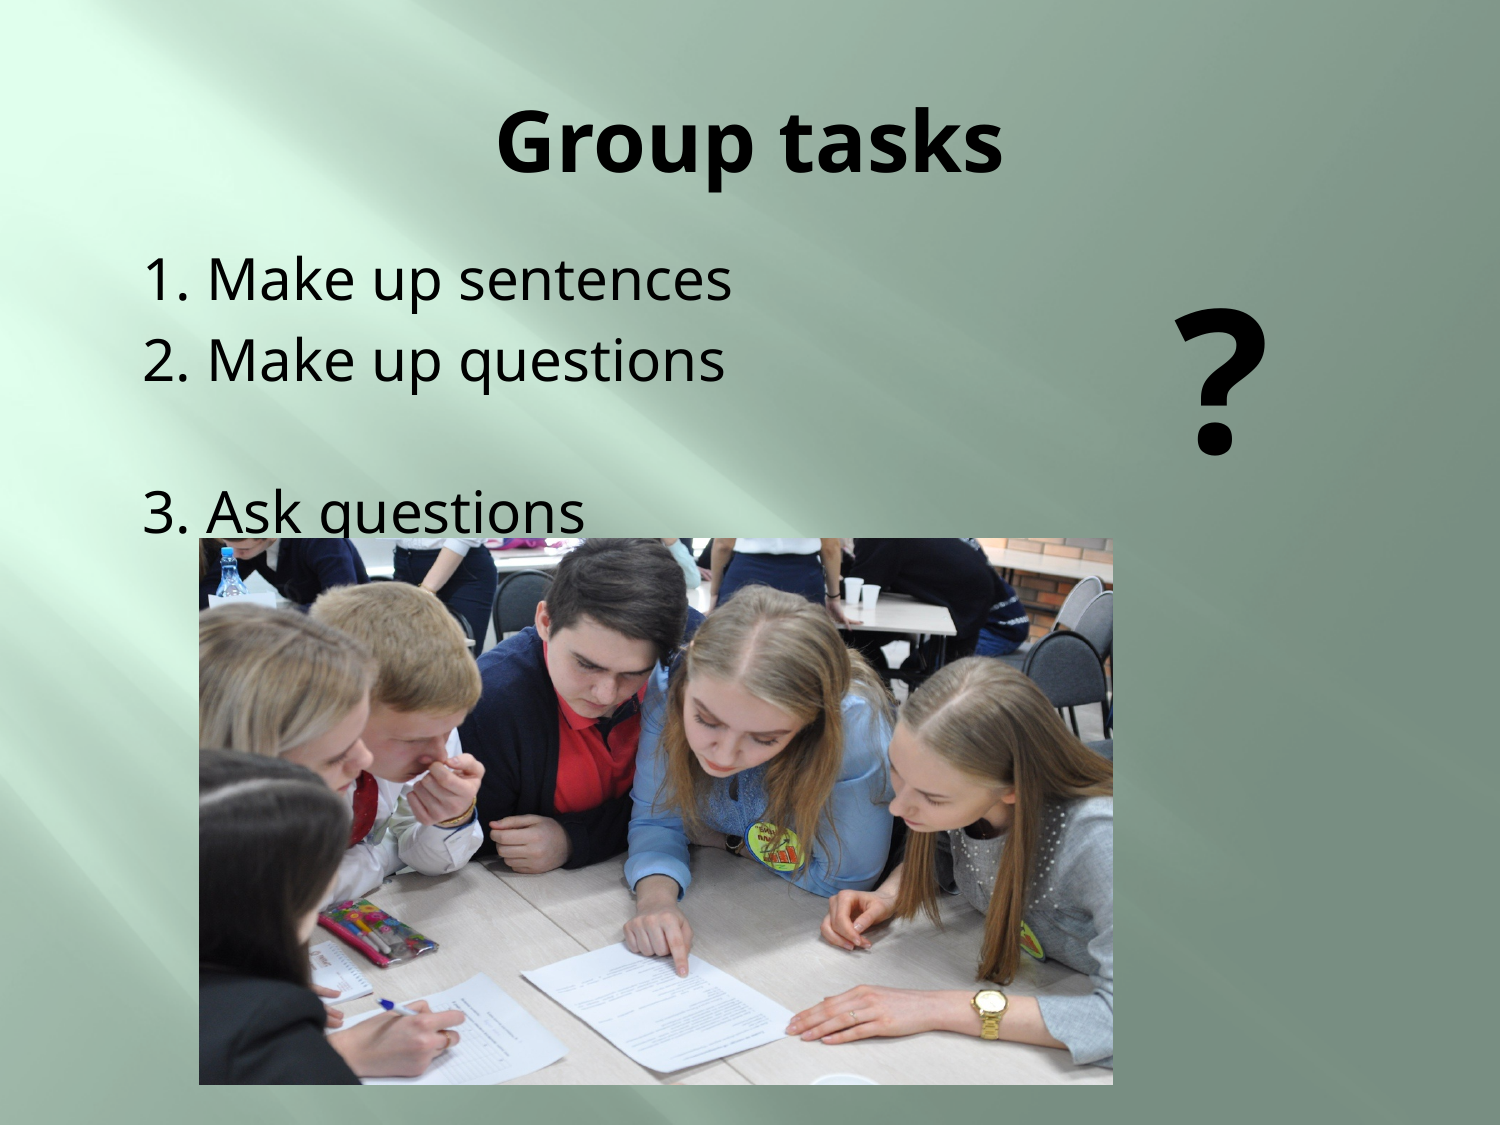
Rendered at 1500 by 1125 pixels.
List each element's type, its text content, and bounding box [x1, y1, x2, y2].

text_box ? [1160, 246, 1465, 501]
list 1. Make up sentences 2. Make up questions 3. Ask questions [105, 234, 1055, 516]
picture [198, 538, 1114, 1085]
title Group tasks [75, 45, 1425, 233]
